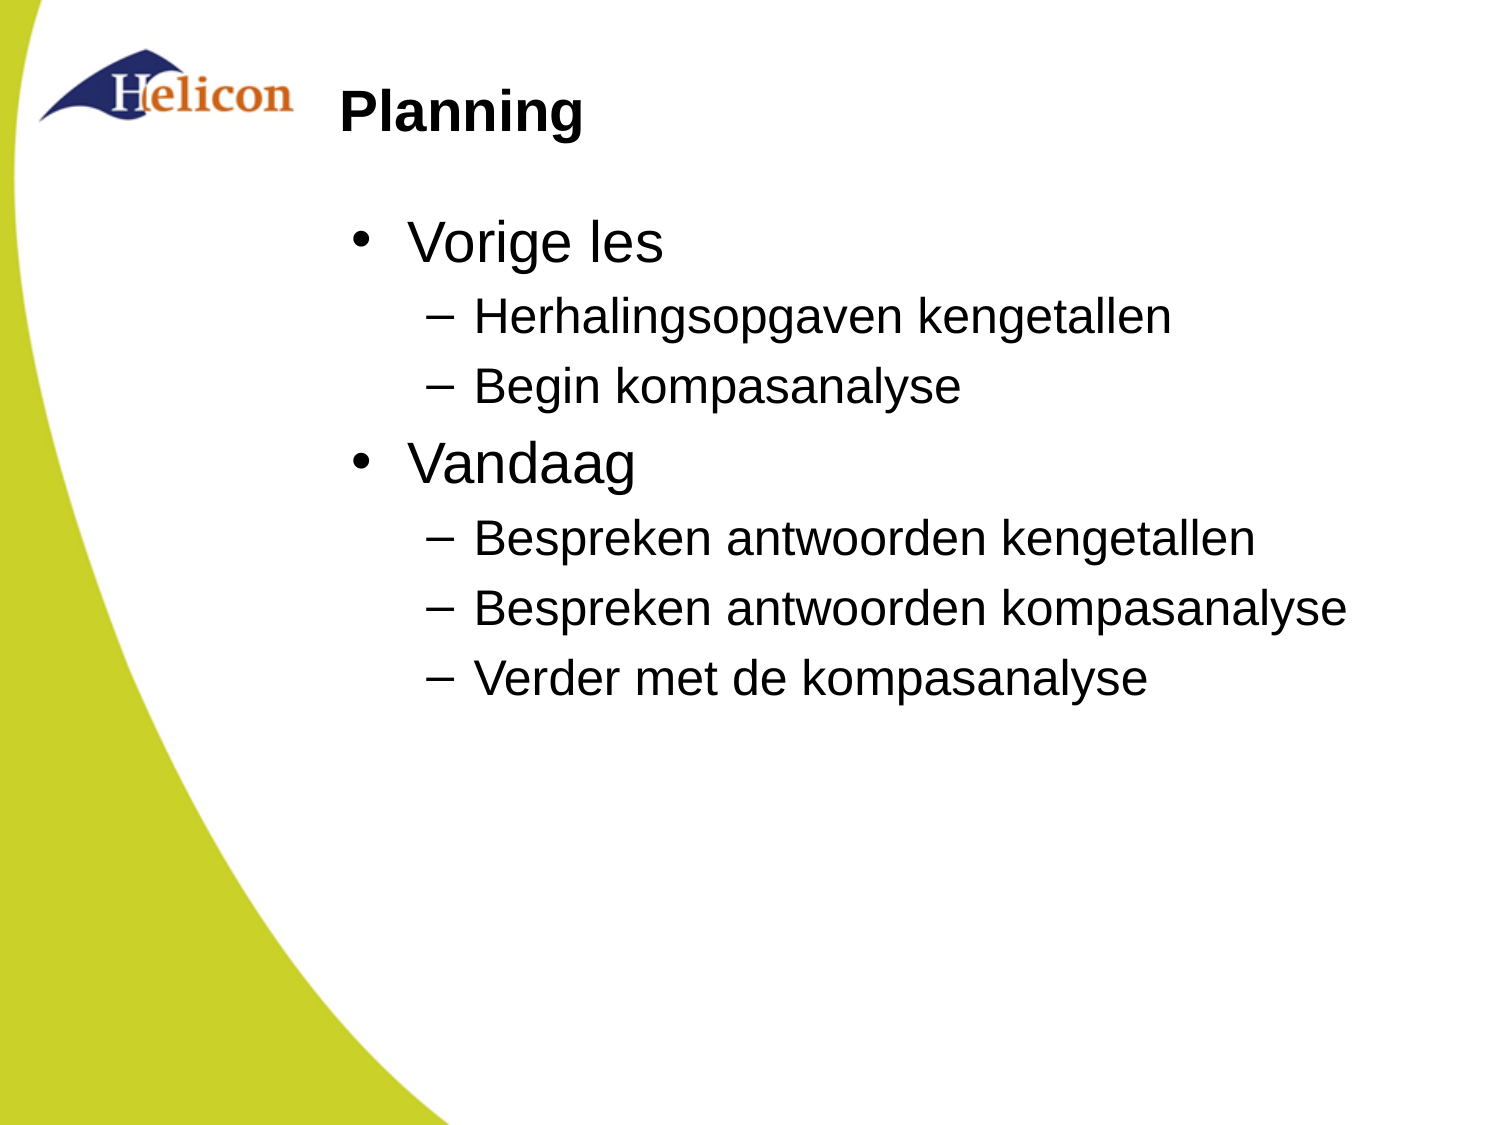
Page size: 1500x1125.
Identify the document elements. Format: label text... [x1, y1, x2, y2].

title Planning [324, 54, 1415, 161]
list Vorige les Herhalingsopgaven kengetallen Begin kompasanalyse Vandaag Bespreken antwoorden kengetallen Bespreken antwoorden kompasanalyse Verder met de kompasanalyse [336, 196, 1425, 1005]
picture [0, 0, 1500, 1125]
